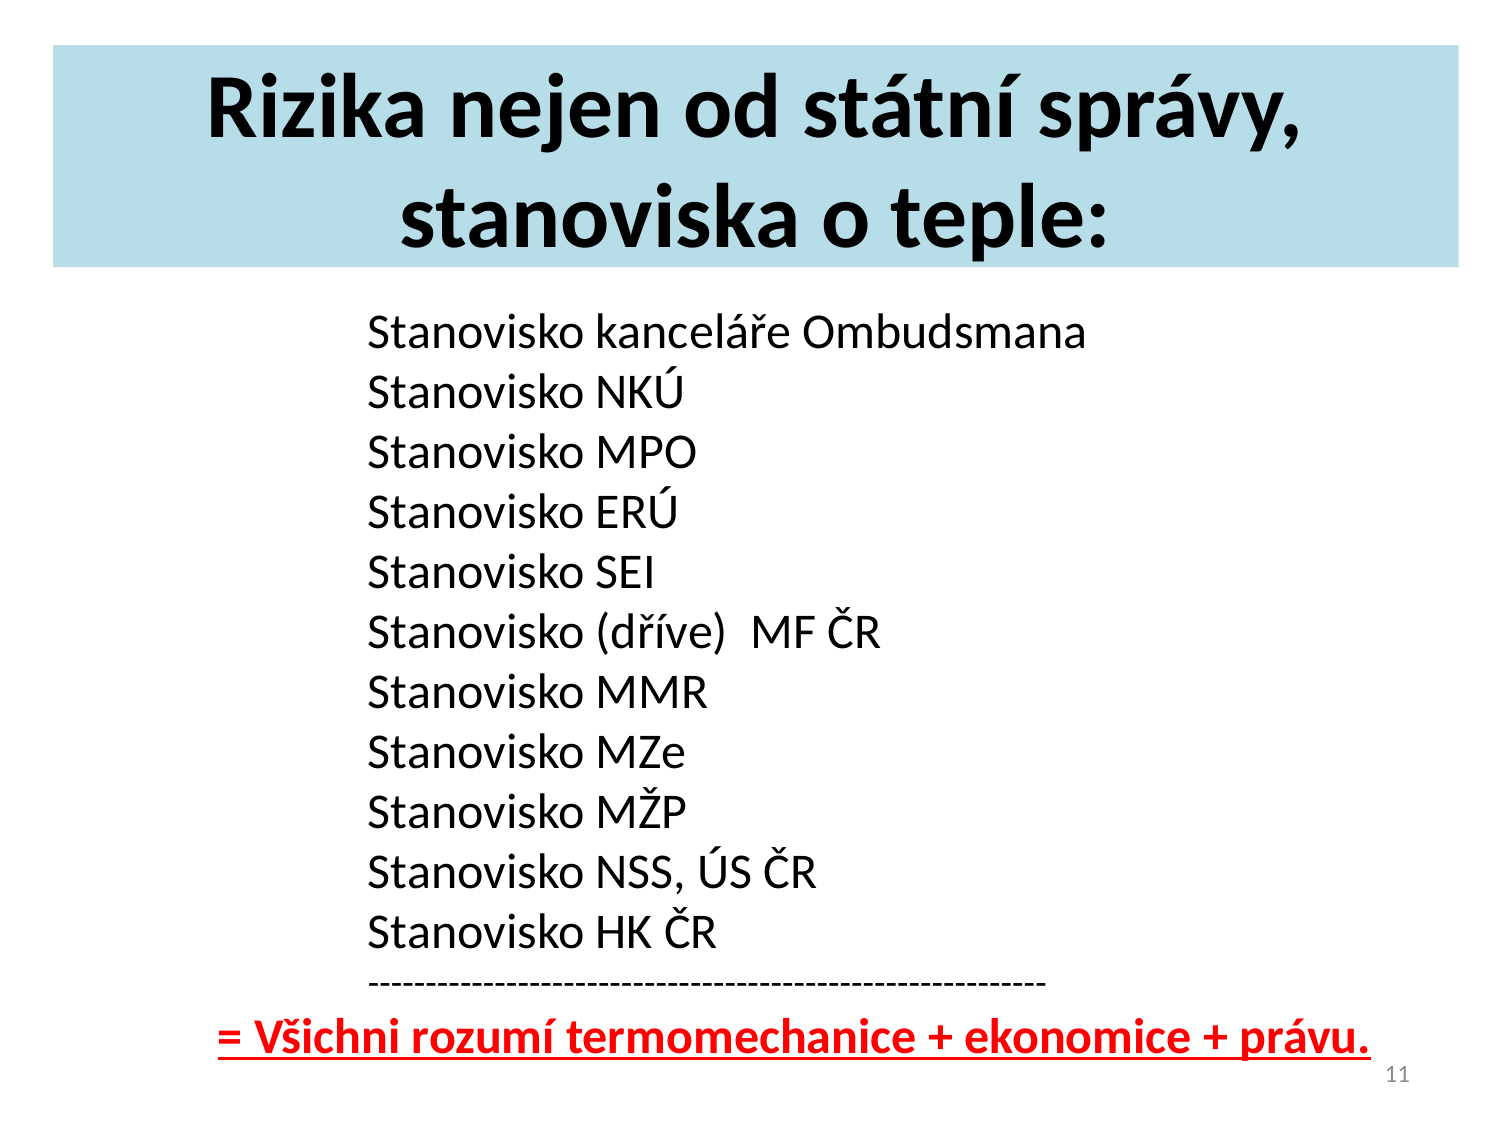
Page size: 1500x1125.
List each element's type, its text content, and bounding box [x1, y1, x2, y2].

slide_number 11 [1074, 1042, 1425, 1103]
title Rizika nejen od státní správy, stanoviska o teple: [53, 45, 1459, 268]
text_box Stanovisko kanceláře Ombudsmana Stanovisko NKÚ Stanovisko MPO Stanovisko ERÚ Stanovisko SEI Stanovisko (dříve) MF ČR Stanovisko MMR Stanovisko MZe Stanovisko MŽP Stanovisko NSS, ÚS ČR Stanovisko HK ČR ----------------------------------------------------------- = Všichni rozumí termomechanice + ekonomice + právu. [53, 290, 1412, 1125]
